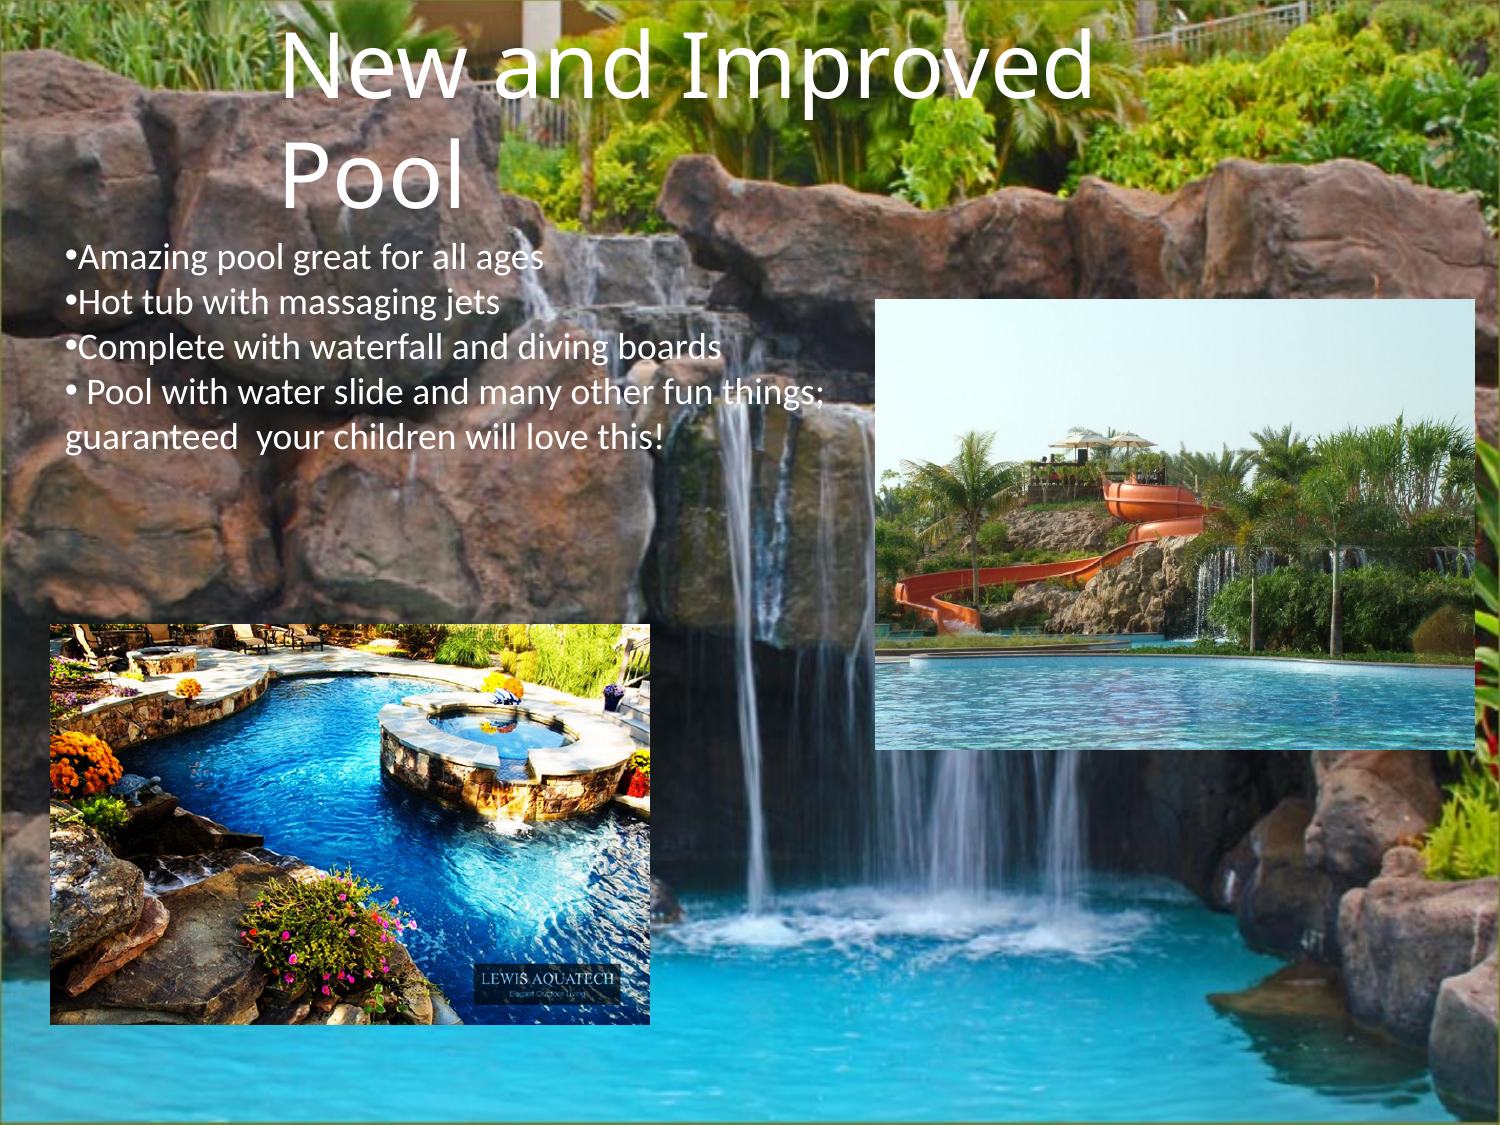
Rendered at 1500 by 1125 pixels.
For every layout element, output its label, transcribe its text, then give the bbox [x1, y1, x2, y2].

text_box New and Improved Pool [262, 0, 1275, 235]
text_box Amazing pool great for all ages Hot tub with massaging jets Complete with waterfall and diving boards Pool with water slide and many other fun things; guaranteed your children will love this! [50, 224, 925, 465]
picture [0, 0, 1500, 1125]
